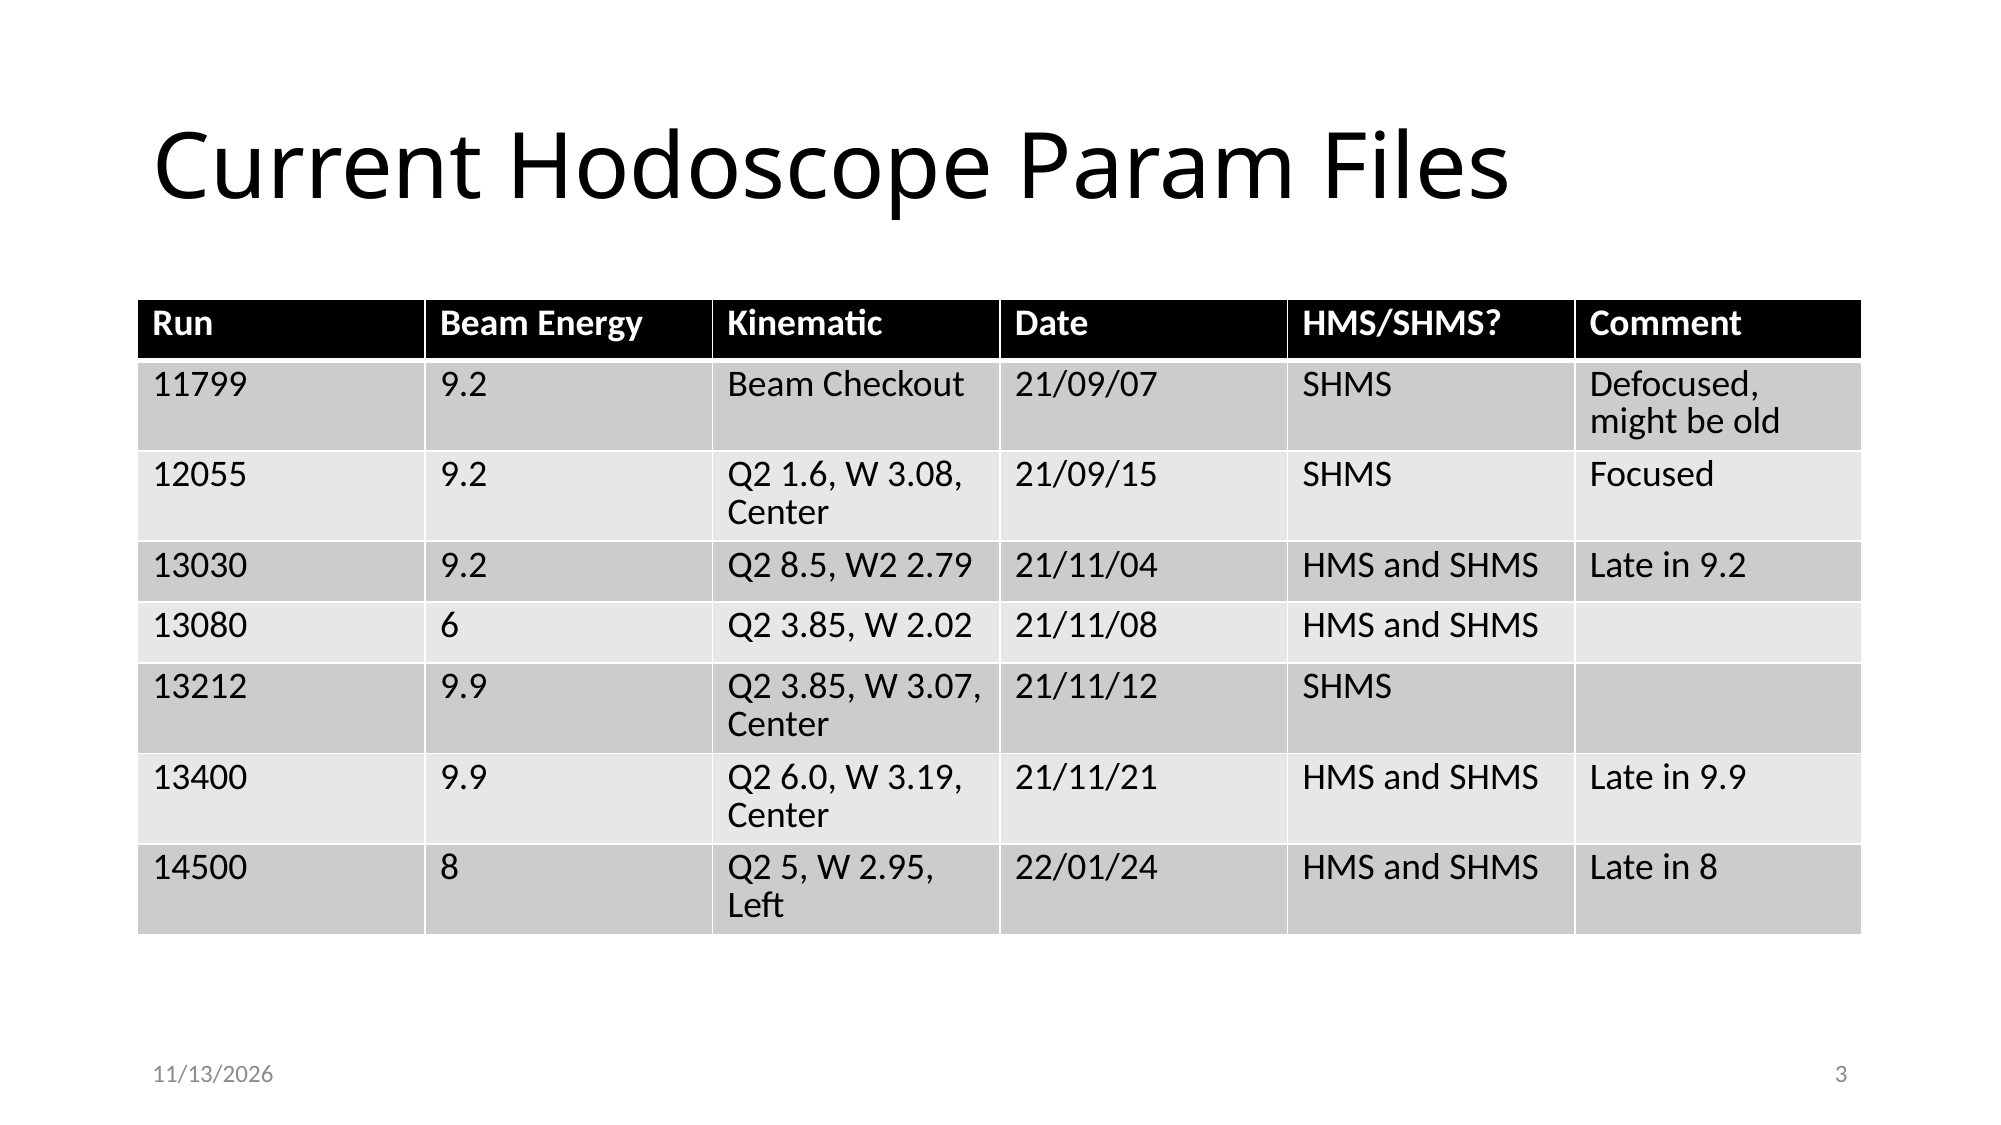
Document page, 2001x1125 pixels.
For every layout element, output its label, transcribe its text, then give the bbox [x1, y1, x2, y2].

table_cell Q2 3.85, W 3.07, Center [713, 664, 999, 753]
table_cell 21/09/07 [1001, 363, 1287, 450]
table_header Date [1001, 300, 1287, 358]
table_cell SHMS [1288, 452, 1574, 540]
table_cell SHMS [1288, 363, 1574, 450]
table_cell 9.2 [426, 363, 712, 450]
table_cell [1576, 603, 1861, 662]
table_cell [1576, 664, 1861, 753]
table_header Comment [1576, 300, 1861, 358]
table_cell 9.9 [426, 664, 712, 753]
title Current Hodoscope Param Files [137, 59, 1863, 278]
table_cell 21/09/15 [1001, 452, 1287, 540]
table_cell HMS and SHMS [1288, 542, 1574, 601]
table_cell Q2 5, W 2.95, Left [713, 845, 999, 934]
table_cell 6 [426, 603, 712, 662]
table_header Kinematic [713, 300, 999, 358]
table_cell Beam Checkout [713, 363, 999, 450]
table_cell 13030 [138, 542, 424, 601]
table_cell 13080 [138, 603, 424, 662]
table_cell 21/11/12 [1001, 664, 1287, 753]
table_cell 12055 [138, 452, 424, 540]
table_cell 11799 [138, 363, 424, 450]
table_cell HMS and SHMS [1288, 754, 1574, 843]
slide_number 3 [1412, 1042, 1863, 1103]
table_header HMS/SHMS? [1288, 300, 1574, 358]
table_cell Q2 1.6, W 3.08, Center [713, 452, 999, 540]
table_cell 21/11/08 [1001, 603, 1287, 662]
table_cell 9.2 [426, 452, 712, 540]
table_cell Late in 9.9 [1576, 754, 1861, 843]
table_cell 21/11/04 [1001, 542, 1287, 601]
table_header Beam Energy [426, 300, 712, 358]
table_cell 9.2 [426, 542, 712, 601]
table_cell Q2 3.85, W 2.02 [713, 603, 999, 662]
table_cell Late in 9.2 [1576, 542, 1861, 601]
table_cell 9.9 [426, 754, 712, 843]
table_header Run [138, 300, 424, 358]
table_cell 8 [426, 845, 712, 934]
table_cell Q2 6.0, W 3.19, Center [713, 754, 999, 843]
table_cell 22/01/24 [1001, 845, 1287, 934]
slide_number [137, 1042, 588, 1103]
table_cell SHMS [1288, 664, 1574, 753]
table_cell Q2 8.5, W2 2.79 [713, 542, 999, 601]
table_cell 13212 [138, 664, 424, 753]
table_cell Focused [1576, 452, 1861, 540]
table_cell HMS and SHMS [1288, 603, 1574, 662]
table_cell 14500 [138, 845, 424, 934]
table_cell 21/11/21 [1001, 754, 1287, 843]
table_cell HMS and SHMS [1288, 845, 1574, 934]
table_cell Late in 8 [1576, 845, 1861, 934]
table_cell Defocused, might be old [1576, 363, 1861, 450]
table_cell 13400 [138, 754, 424, 843]
